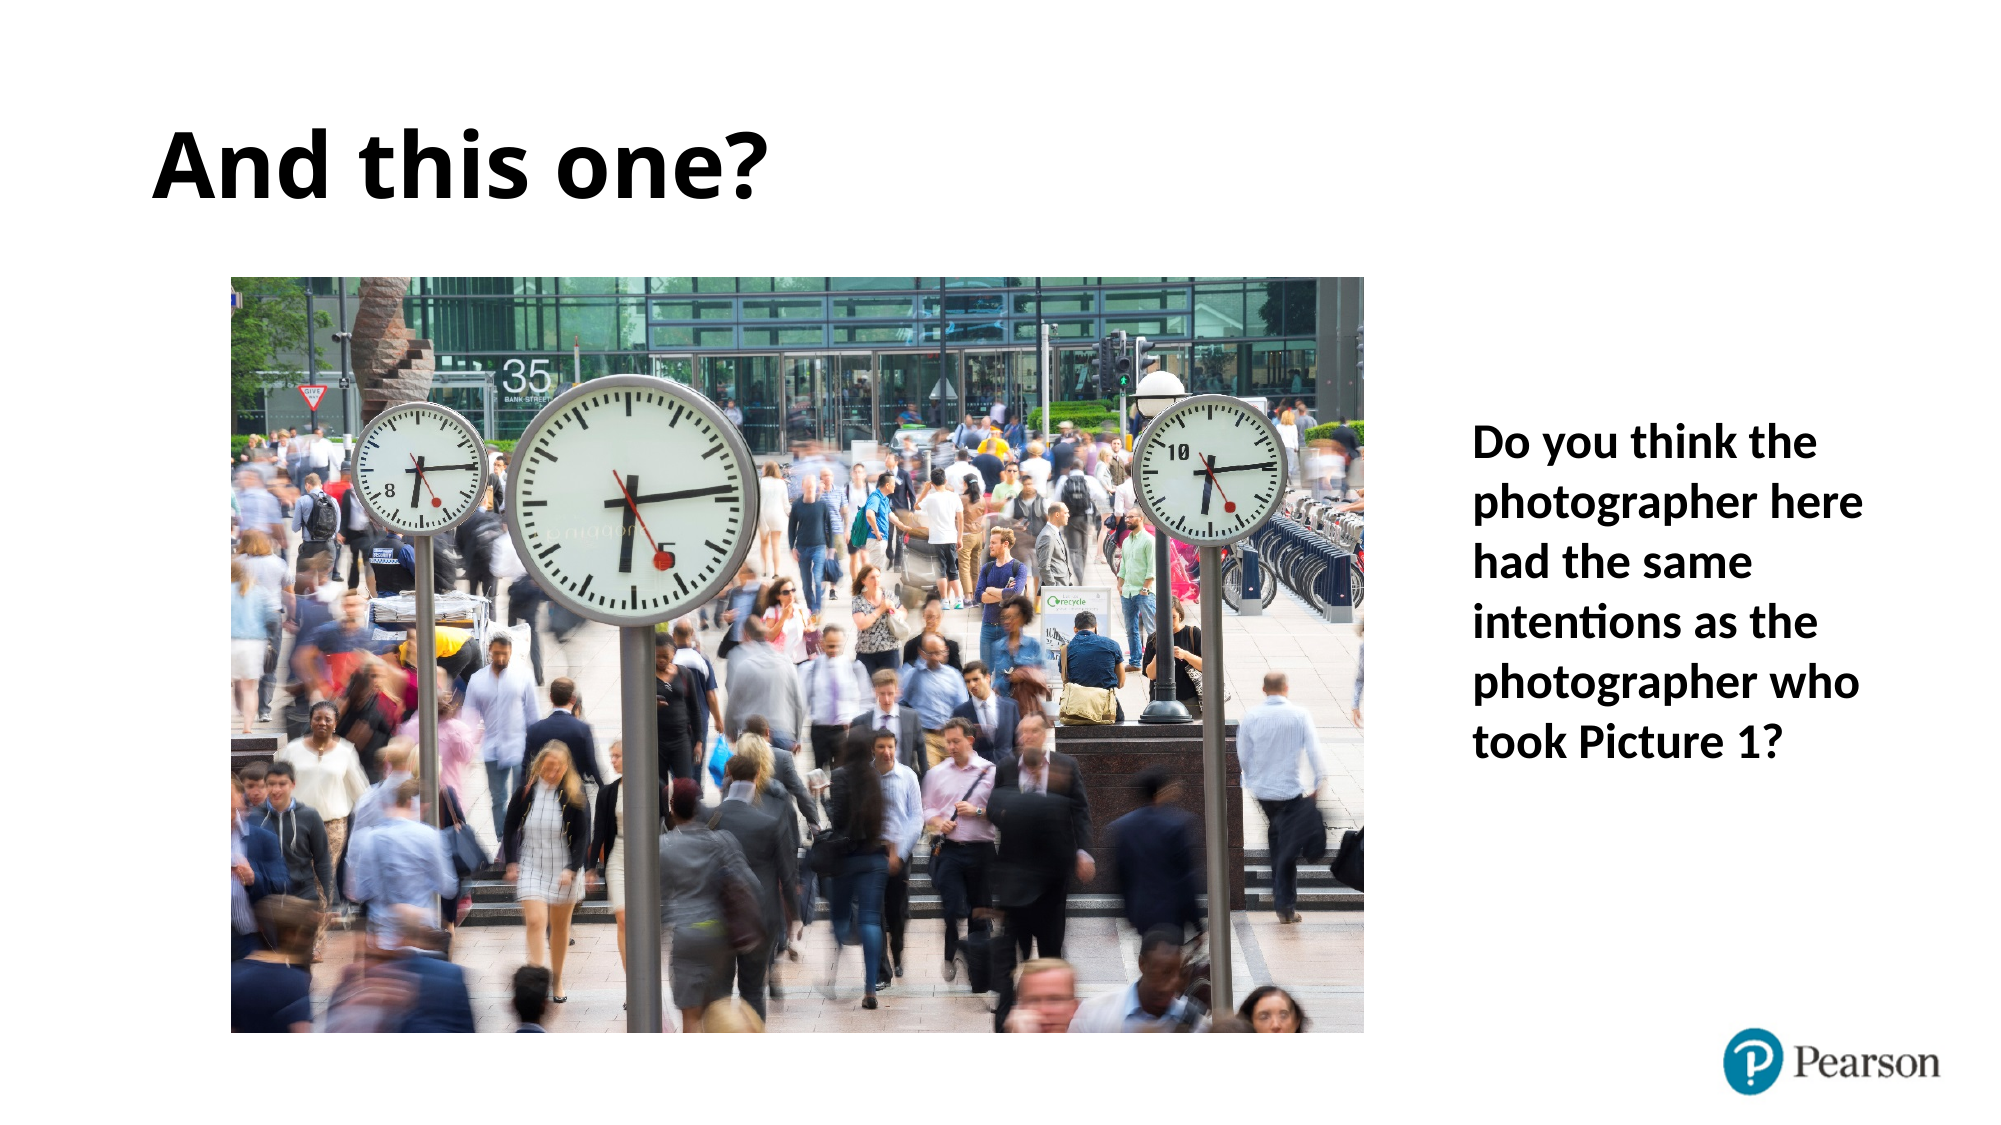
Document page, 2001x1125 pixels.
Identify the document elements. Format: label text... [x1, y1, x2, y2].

picture [231, 277, 1364, 1033]
picture [1713, 1013, 1951, 1106]
text_box Do you think the photographer here had the same intentions as the photographer who took Picture 1? [1457, 400, 1913, 776]
title And this one? [137, 59, 1863, 278]
